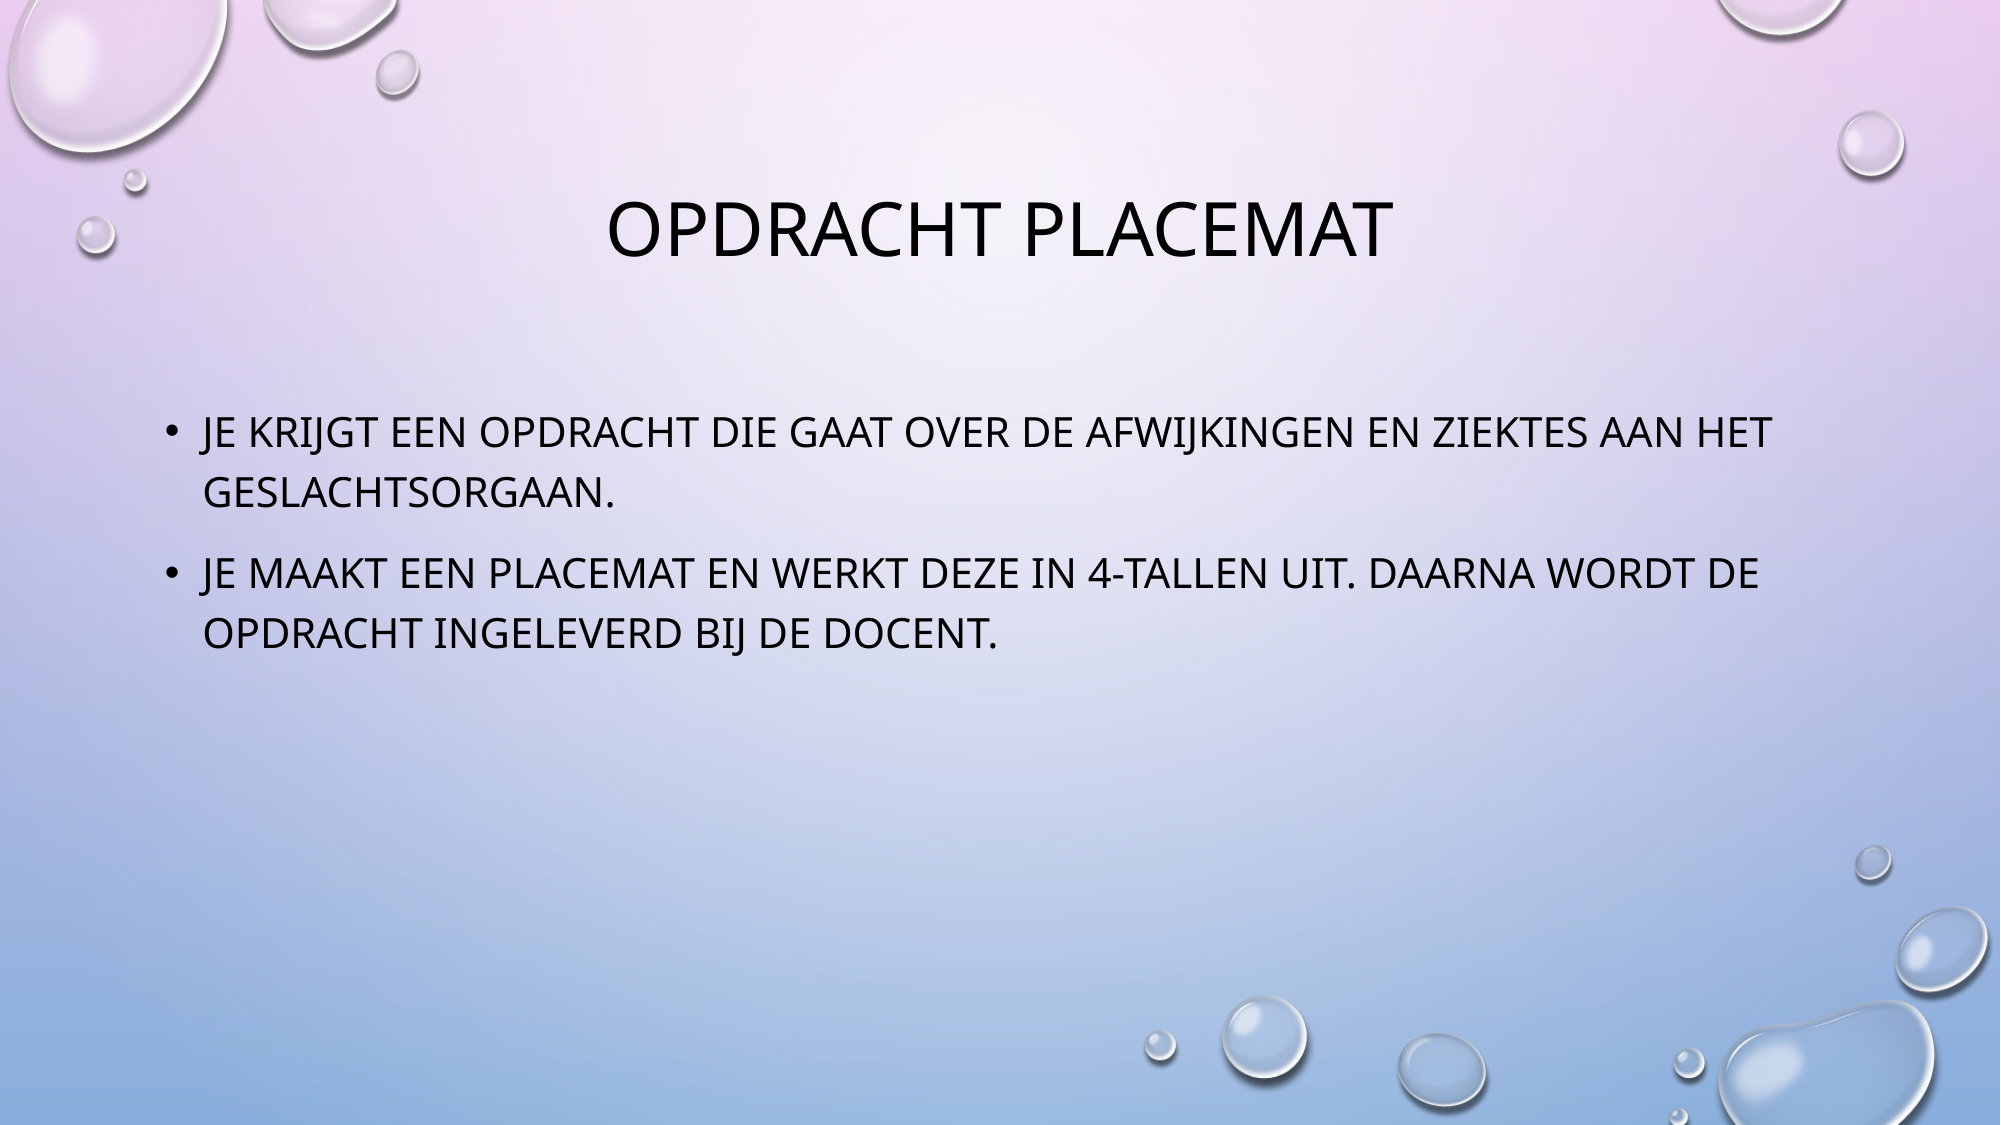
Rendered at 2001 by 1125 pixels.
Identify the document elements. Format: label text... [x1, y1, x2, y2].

picture [0, 0, 2000, 1125]
list Je krijgt een opdracht die gaat over de afwijkingen en ziektes aan het geslachtsorgaan. Je maakt een placemat en werkt deze in 4-tallen uit. Daarna wordt de opdracht ingeleverd bij de docent. [149, 388, 1850, 950]
title Opdracht placemat [149, 101, 1851, 364]
